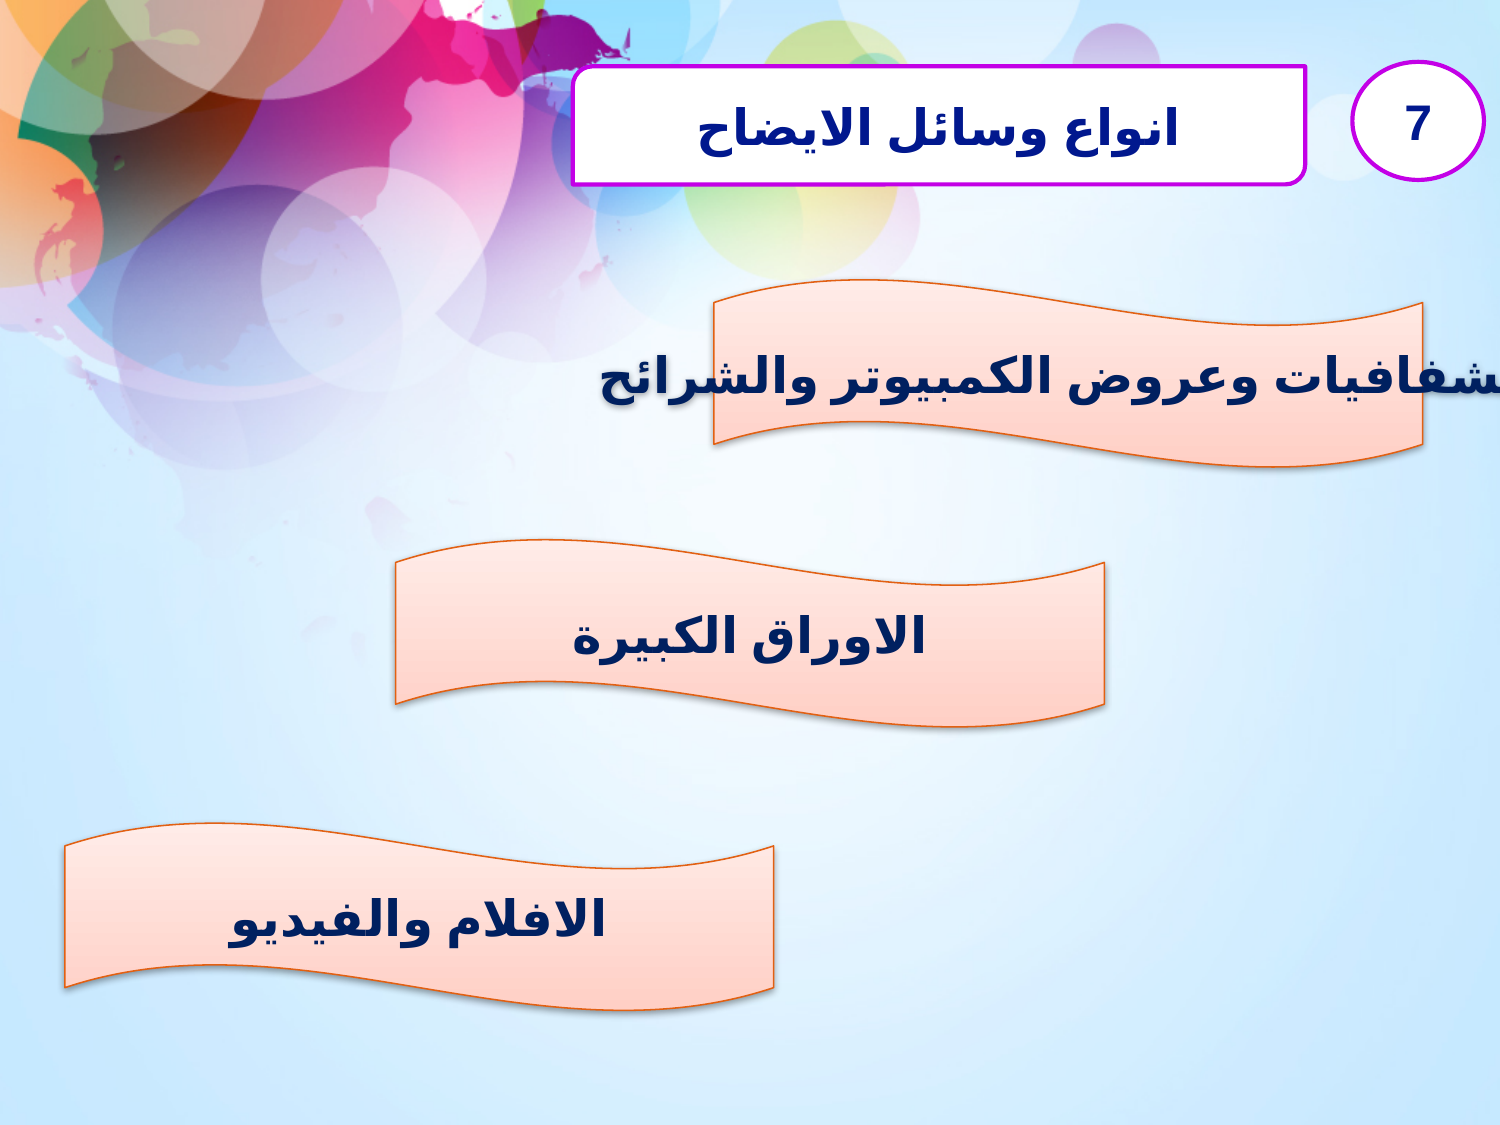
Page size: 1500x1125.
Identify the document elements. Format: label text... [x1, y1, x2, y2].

text_box الشفافيات وعروض الكمبيوتر والشرائح [713, 279, 1424, 468]
text_box الاوراق الكبيرة [394, 538, 1106, 728]
picture [0, 0, 1500, 1125]
text_box انواع وسائل الايضاح [570, 64, 1308, 187]
text_box 7 [1350, 59, 1487, 183]
text_box الافلام والفيديو [64, 822, 775, 1012]
